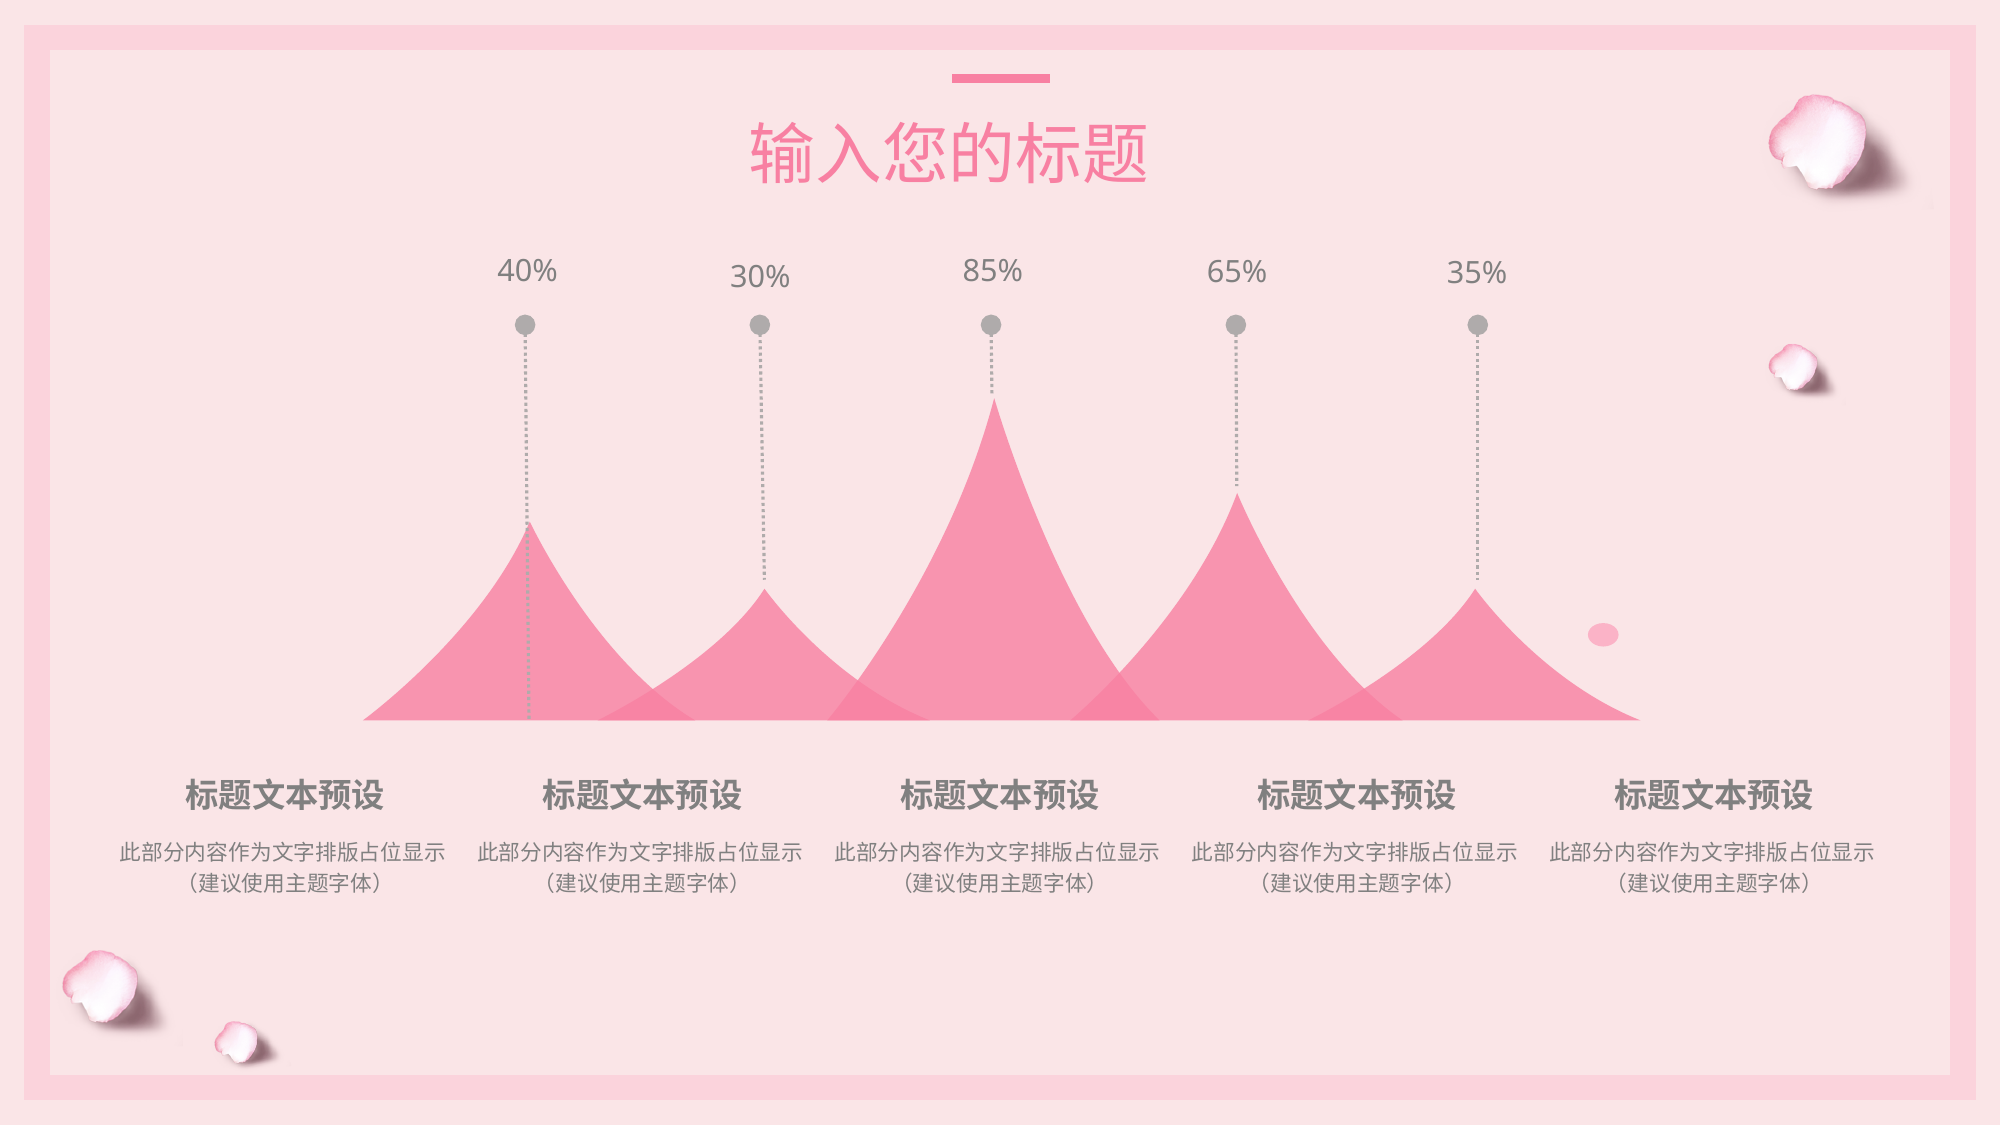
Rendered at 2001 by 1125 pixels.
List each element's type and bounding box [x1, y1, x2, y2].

text_box [362, 251, 696, 721]
text_box [1160, 251, 1403, 721]
text_box [117, 771, 1883, 912]
text_box [1308, 252, 1641, 721]
text_box [597, 256, 827, 721]
picture [54, 656, 700, 1073]
picture [1633, 93, 1934, 452]
text_box [827, 250, 1160, 721]
